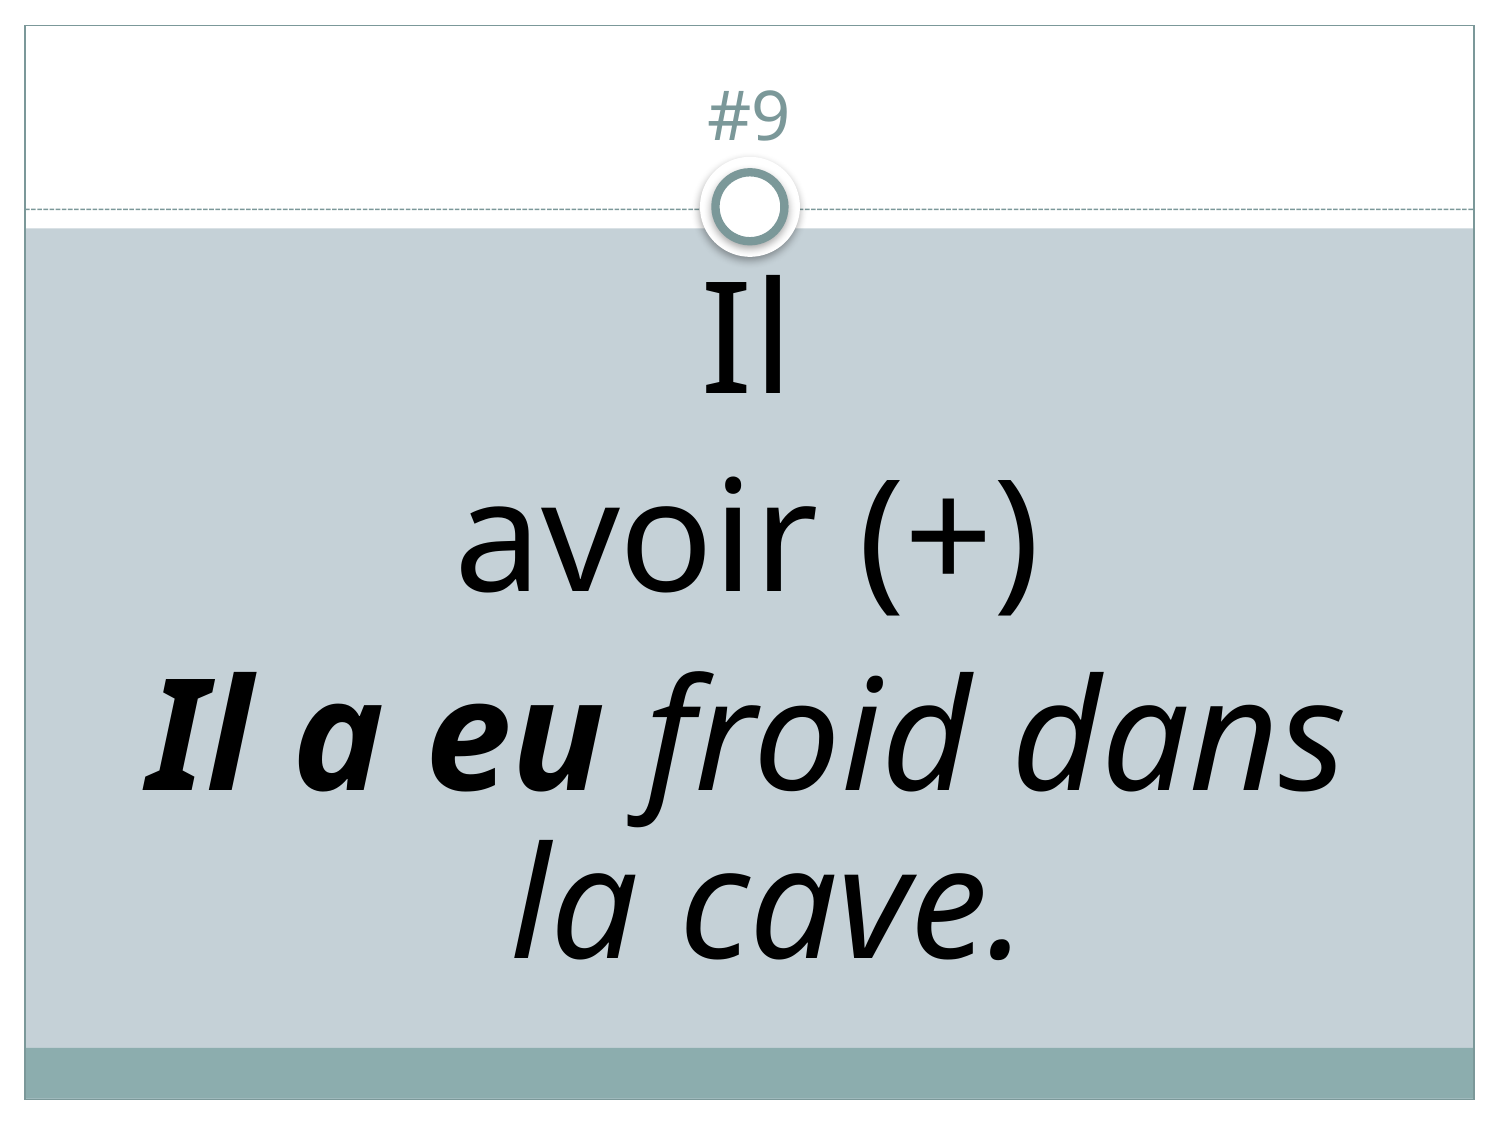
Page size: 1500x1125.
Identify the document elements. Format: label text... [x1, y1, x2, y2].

title #9 [49, 37, 1450, 162]
list Il avoir (+) Il a eu froid dans la cave. [49, 250, 1445, 1001]
